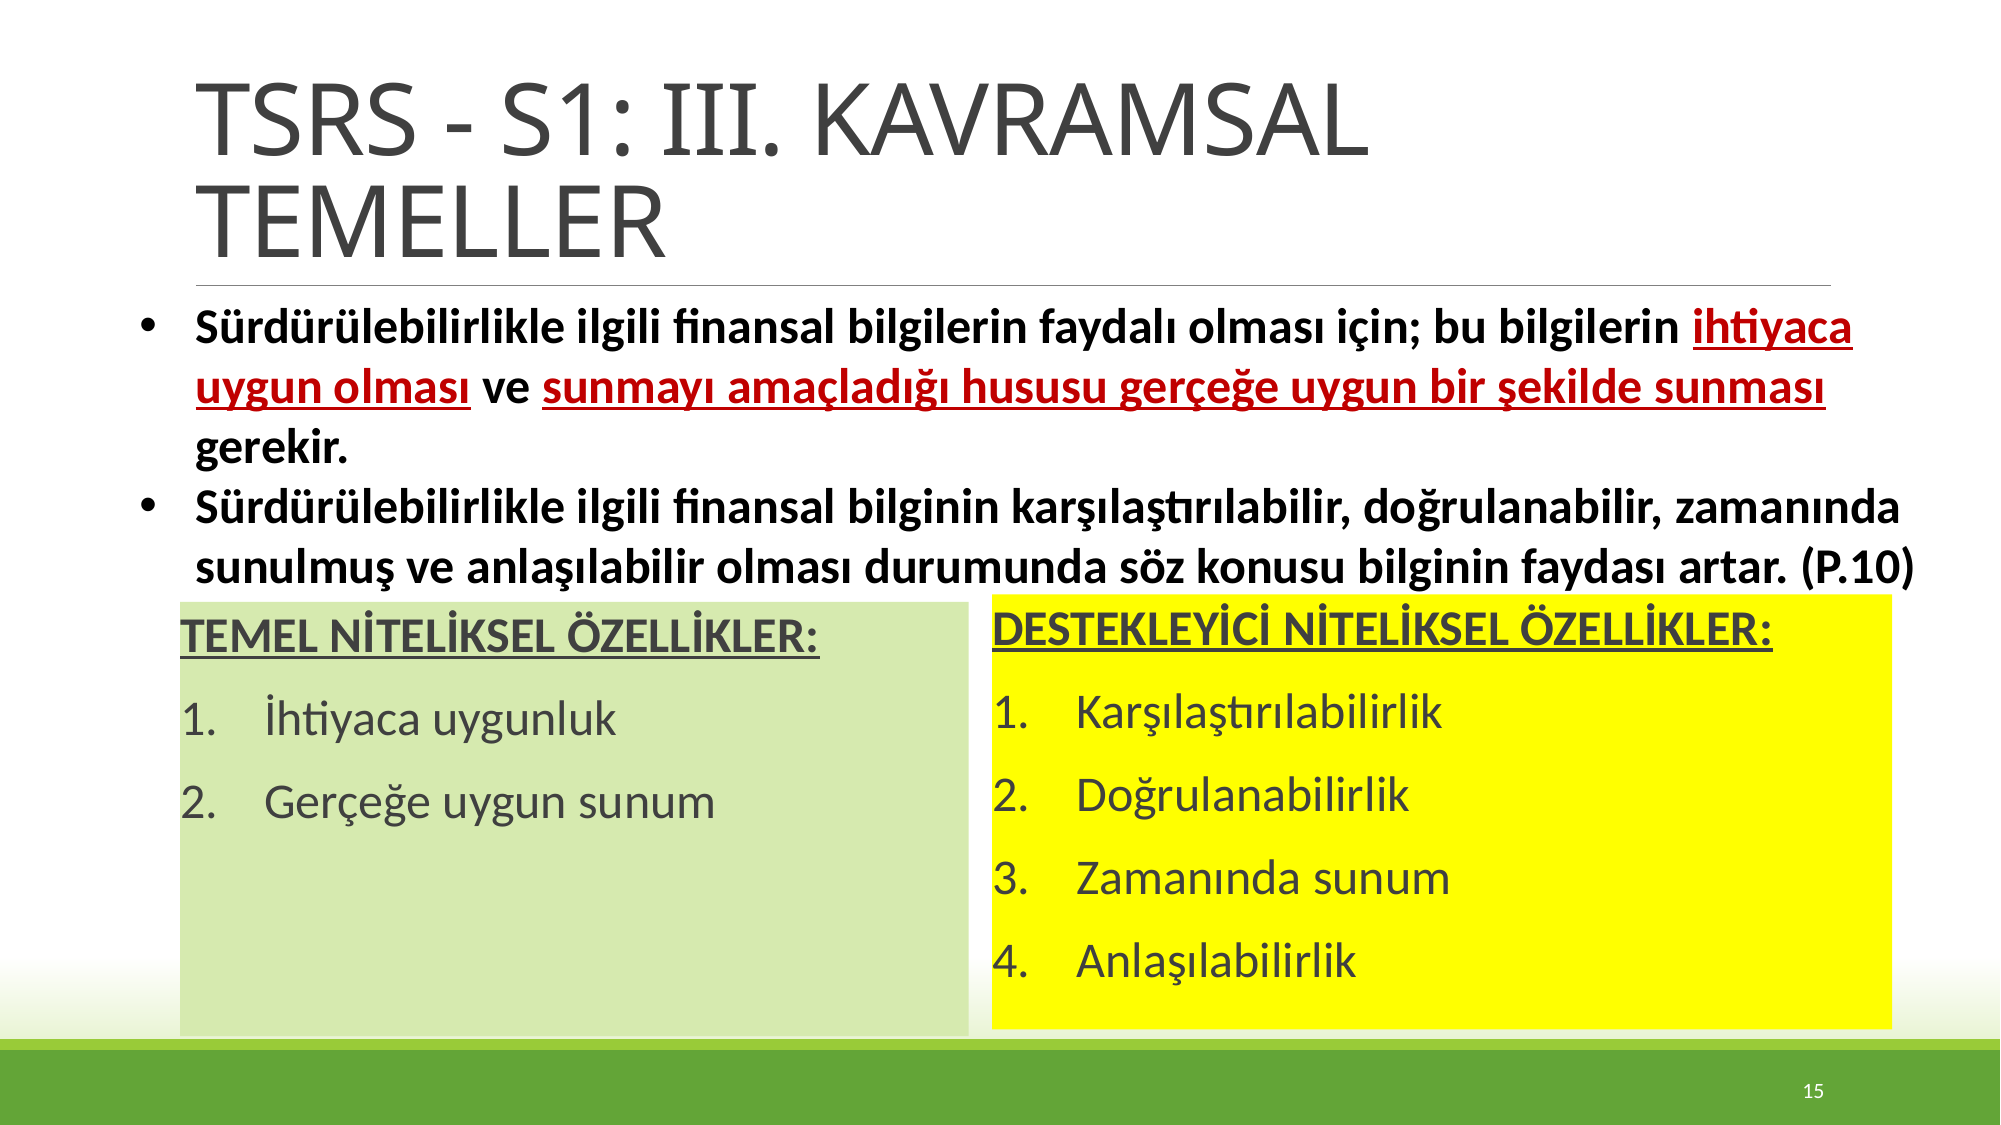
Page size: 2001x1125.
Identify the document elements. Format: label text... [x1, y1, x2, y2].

text_box Sürdürülebilirlikle ilgili finansal bilgilerin faydalı olması için; bu bilgilerin ihtiyaca uygun olması ve sunmayı amaçladığı hususu gerçeğe uygun bir şekilde sunması gerekir. Sürdürülebilirlikle ilgili finansal bilginin karşılaştırılabilir, doğrulanabilir, zamanında sunulmuş ve anlaşılabilir olması durumunda söz konusu bilginin faydası artar. (P.10) [124, 286, 1946, 602]
list TEMEL NİTELİKSEL ÖZELLİKLER: İhtiyaca uygunluk Gerçeğe uygun sunum [180, 602, 969, 1037]
slide_number 15 [1624, 1059, 1840, 1120]
title TSRS - S1: III. KAVRAMSAL TEMELLER [180, 47, 1830, 285]
text_box DESTEKLEYİCİ NİTELİKSEL ÖZELLİKLER: Karşılaştırılabilirlik Doğrulanabilirlik Zamanında sunum Anlaşılabilirlik [992, 602, 1893, 1030]
